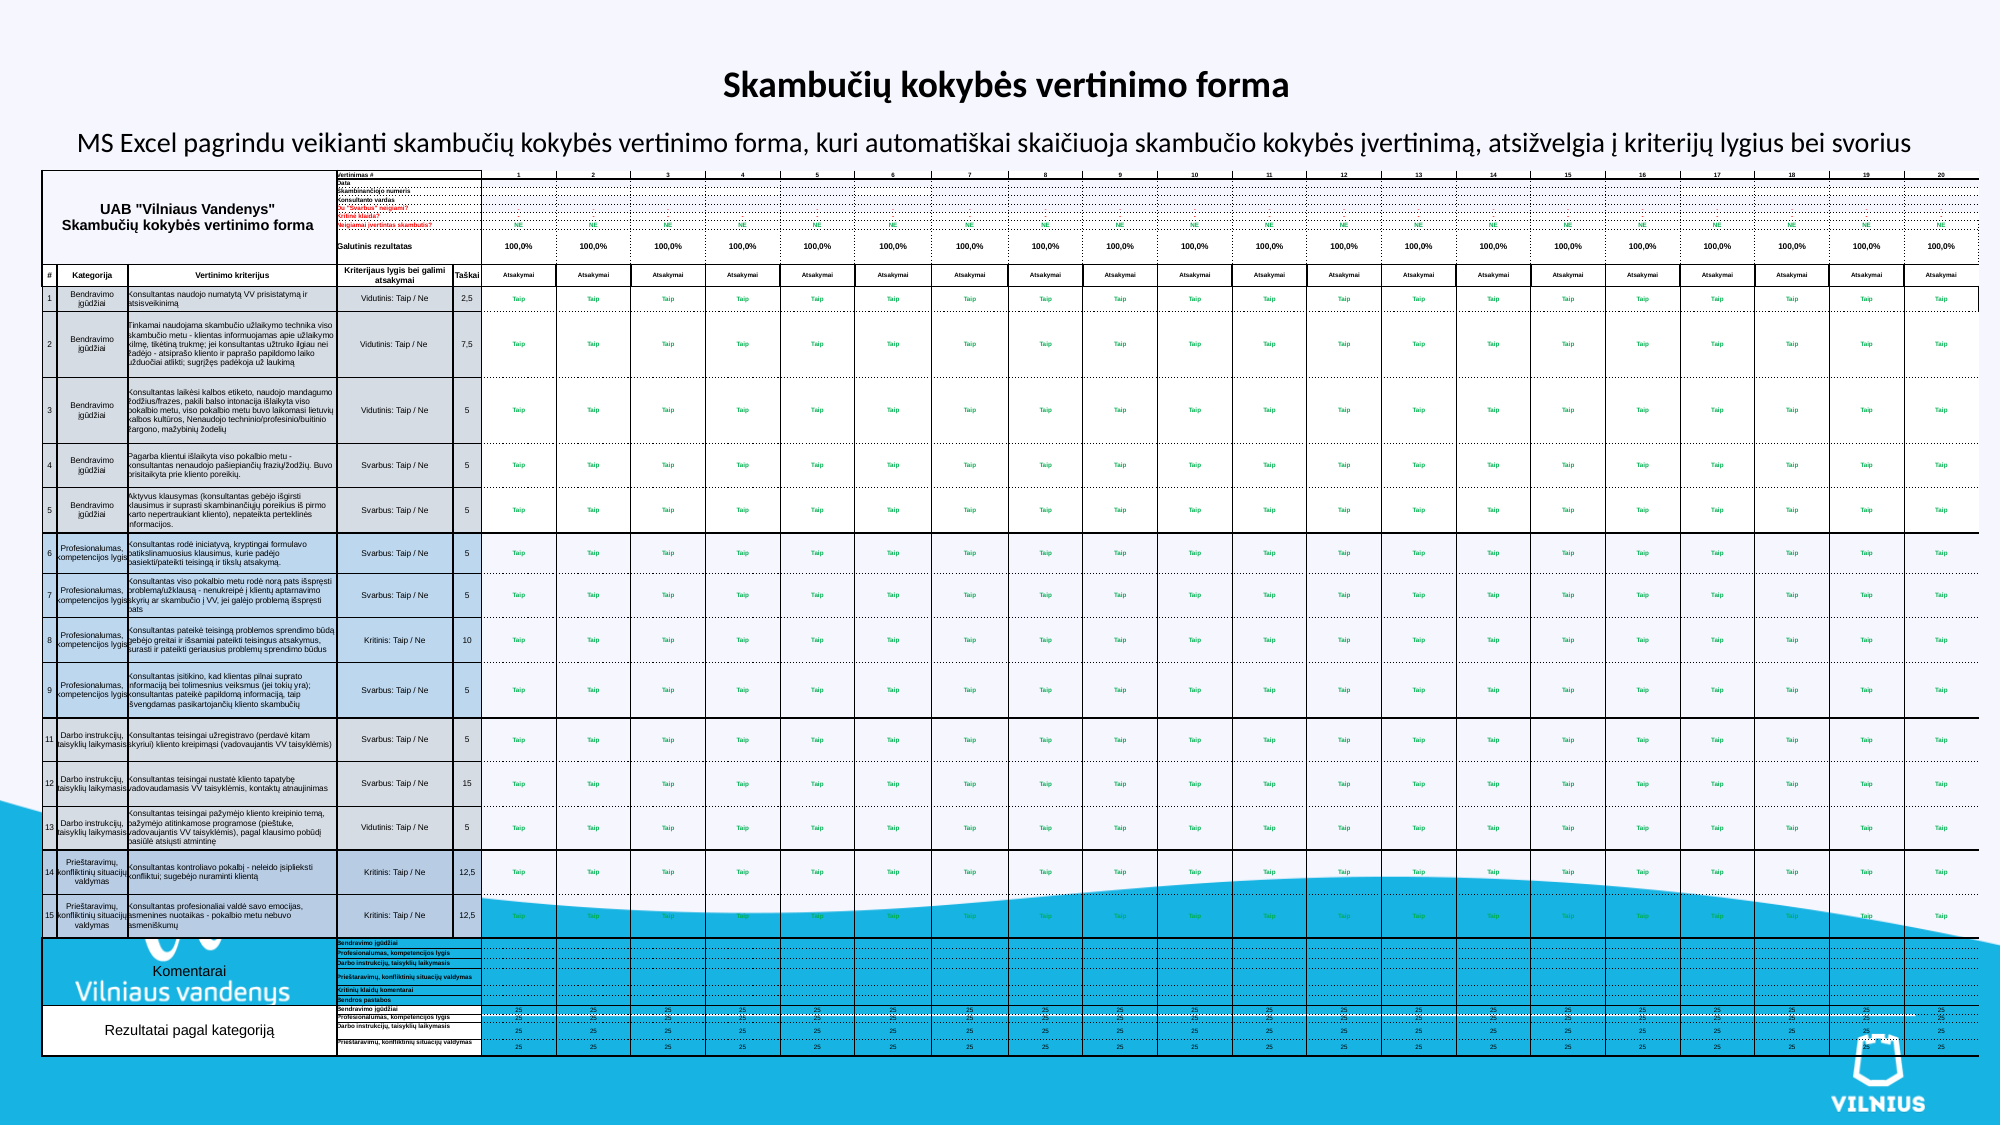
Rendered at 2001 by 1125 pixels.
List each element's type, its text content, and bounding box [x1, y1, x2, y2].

table_cell [1755, 187, 1829, 196]
table_cell [1158, 196, 1232, 204]
table_cell Taip [1681, 377, 1754, 444]
table_cell Taip [1233, 534, 1306, 574]
table_cell [780, 180, 855, 187]
table_cell Taip [1158, 377, 1232, 444]
table_cell Taip [932, 663, 1008, 717]
table_cell Taip [631, 287, 705, 311]
table_cell [631, 187, 705, 196]
table_cell Taip [1457, 534, 1530, 574]
table_cell [1232, 180, 1307, 187]
table_cell [1307, 187, 1381, 196]
table_cell Taip [855, 663, 931, 717]
table_cell Taip [1382, 287, 1456, 311]
table_cell [1904, 196, 1979, 204]
table_cell Taip [1905, 574, 1979, 618]
table_cell 15 [454, 762, 481, 794]
table_cell [705, 180, 780, 187]
table_cell [556, 187, 631, 196]
table_cell Taip [1009, 574, 1082, 618]
table_cell 100,0% [1904, 229, 1979, 264]
table_cell - [1456, 212, 1531, 221]
table_header 8 [1009, 171, 1082, 178]
table_cell Konsultanto vardas [338, 196, 481, 204]
table_cell Taip [482, 377, 556, 444]
table_cell Taip [1457, 618, 1530, 663]
table_cell Taip [1382, 663, 1456, 717]
table_cell Taip [1083, 311, 1157, 377]
table_cell Taip [557, 719, 630, 762]
table_cell Taip [855, 762, 931, 794]
table_cell Taip [1681, 574, 1754, 618]
table_cell Taip [1755, 488, 1829, 532]
table_cell - [1829, 204, 1904, 212]
table_cell 5 [454, 574, 481, 617]
table_cell Taip [1905, 311, 1979, 377]
table_cell [1381, 180, 1456, 187]
table_cell - [556, 204, 631, 212]
table_cell Taip [1083, 618, 1157, 663]
table_header 19 [1830, 171, 1904, 178]
table_cell [453, 221, 481, 229]
table_cell - [855, 204, 931, 212]
table_cell Taip [1457, 488, 1530, 532]
table_cell [1755, 196, 1829, 204]
table_cell Atsakymai [1830, 265, 1903, 286]
table_cell Taip [1083, 488, 1157, 532]
table_cell Taip [1457, 574, 1530, 618]
table_cell Taip [557, 444, 630, 488]
table_cell Taip [1009, 311, 1082, 377]
table_cell 8 [43, 618, 56, 662]
table_cell Taip [1233, 618, 1306, 663]
table_cell Atsakymai [632, 265, 705, 286]
table_cell - [1755, 212, 1829, 221]
table_cell 100,0% [1307, 229, 1381, 264]
table_cell Taip [1233, 287, 1306, 311]
table_cell Taip [631, 574, 705, 618]
table_cell NE [1381, 221, 1456, 229]
table_cell Taip [1457, 287, 1530, 311]
table_cell Taip [781, 488, 854, 532]
table_cell Taip [1382, 574, 1456, 618]
table_cell Svarbus: Taip / Ne [338, 444, 452, 487]
table_cell Taip [1083, 574, 1157, 618]
table_cell Taip [1083, 534, 1157, 574]
table_cell Taip [706, 762, 780, 794]
table_cell - [1083, 212, 1158, 221]
table_cell Taip [932, 311, 1008, 377]
table_cell Taip [1083, 719, 1157, 762]
table_cell Taip [482, 311, 556, 377]
table_cell Taip [1307, 762, 1381, 794]
table_cell 1 [43, 287, 56, 311]
table_cell Bendravimo įgūdžiai [58, 287, 127, 311]
table_cell NE [1605, 221, 1680, 229]
table_cell [705, 196, 780, 204]
table_cell Tinkamai naudojama skambučio užlaikymo technika viso skambučio metu - klientas informuojamas apie užlaikymo kilmę, tikėtiną trukmę; jei konsultantas užtruko ilgiau nei žadėjo - atsiprašo kliento ir paprašo papildomo laiko užduočiai atlikti; sugrįžęs padėkoja už laukimą [129, 312, 336, 377]
table_cell [482, 180, 556, 187]
table_cell Taip [1083, 762, 1157, 794]
table_header 11 [1233, 171, 1306, 178]
table_cell Taip [1233, 311, 1306, 377]
table_cell Bendravimo įgūdžiai [58, 444, 127, 487]
table_header 6 [855, 171, 931, 178]
table_cell 100,0% [780, 229, 855, 264]
table_cell NE [1755, 221, 1829, 229]
table_cell [855, 187, 931, 196]
table_cell Taip [1755, 618, 1829, 663]
table_cell Taip [706, 618, 780, 663]
table_cell Taip [932, 618, 1008, 663]
table_cell Taip [706, 574, 780, 618]
table_cell Taip [1307, 574, 1381, 618]
table_cell Svarbus: Taip / Ne [338, 534, 452, 573]
table_cell Taip [706, 444, 780, 488]
table_cell - [1307, 212, 1381, 221]
table_cell [1531, 187, 1605, 196]
table_cell 100,0% [931, 229, 1008, 264]
table_cell Bendravimo įgūdžiai [58, 378, 127, 443]
table_cell 100,0% [1158, 229, 1232, 264]
table_cell Taip [1681, 719, 1754, 762]
table_cell Taip [1457, 762, 1530, 794]
table_cell Taip [706, 287, 780, 311]
table_cell Vidutinis: Taip / Ne [338, 378, 452, 443]
table_cell Taip [1681, 287, 1754, 311]
table_cell 11 [43, 719, 56, 761]
table_cell - [1083, 204, 1158, 212]
table_cell Taip [1830, 534, 1904, 574]
table_cell Atsakymai [1756, 265, 1828, 286]
table_header 14 [1457, 171, 1530, 178]
table_cell Taip [1681, 618, 1754, 663]
table_cell Taip [1681, 663, 1754, 717]
table_cell - [780, 212, 855, 221]
table_cell Skambinančiojo numeris [338, 187, 481, 196]
table_cell [631, 180, 705, 187]
table_cell NE [855, 221, 931, 229]
table_cell Taip [1233, 762, 1306, 794]
table_cell Taip [482, 574, 556, 618]
table_cell 12 [43, 762, 56, 794]
table_cell Taip [1009, 618, 1082, 663]
table_cell [1605, 196, 1680, 204]
table_cell Atsakymai [1905, 265, 1979, 286]
table_cell - [1307, 204, 1381, 212]
table_cell Taip [855, 311, 931, 377]
table_cell NE [1904, 221, 1979, 229]
table_cell Taip [1905, 719, 1979, 762]
table_cell [705, 204, 780, 212]
table_cell 100,0% [1008, 229, 1083, 264]
table_cell - [1829, 212, 1904, 221]
table_cell 100,0% [1680, 229, 1755, 264]
table_header 10 [1158, 171, 1232, 178]
table_cell Taip [932, 287, 1008, 311]
table_cell 4 [43, 444, 56, 487]
table_cell Taip [631, 444, 705, 488]
table_cell Taip [482, 618, 556, 663]
table_cell - [855, 212, 931, 221]
text_box Skambučių kokybės vertinimo forma [708, 52, 1306, 112]
table_cell Taip [1905, 444, 1979, 488]
table_cell - [631, 212, 705, 221]
table_cell Vidutinis: Taip / Ne [338, 312, 452, 377]
table_cell Atsakymai [1308, 265, 1381, 286]
table_cell Taip [1009, 719, 1082, 762]
table_cell Taip [1382, 488, 1456, 532]
table_cell Taip [781, 762, 854, 794]
table_cell Kategorija [58, 265, 127, 286]
table_cell Taip [1158, 574, 1232, 618]
table_cell Taip [781, 574, 854, 618]
table_cell - [1008, 212, 1083, 221]
table_cell 100,0% [1232, 229, 1307, 264]
table_cell - [1531, 204, 1605, 212]
table_cell - [1605, 204, 1680, 212]
table_cell Taip [631, 488, 705, 532]
table_cell - [1456, 204, 1531, 212]
table_cell Atsakymai [1681, 265, 1754, 286]
table_cell Taip [631, 762, 705, 794]
table_cell Taip [932, 444, 1008, 488]
table_cell 7 [43, 574, 56, 617]
table_cell Taip [1531, 287, 1605, 311]
table_cell Taip [1307, 663, 1381, 717]
table_cell Taip [1681, 311, 1754, 377]
table_cell Taip [1830, 762, 1904, 794]
table_cell [1829, 180, 1904, 187]
table_cell [1531, 196, 1605, 204]
table_cell - [1381, 212, 1456, 221]
table_cell Taip [1531, 663, 1605, 717]
table_cell Taip [706, 311, 780, 377]
table_cell Taip [1083, 287, 1157, 311]
table_cell Taip [1382, 311, 1456, 377]
table_cell Taip [781, 377, 854, 444]
table_cell Taip [1606, 287, 1680, 311]
table_cell [1158, 187, 1232, 196]
table_cell [482, 187, 556, 196]
table_cell Taip [1531, 377, 1605, 444]
table_cell [1008, 187, 1083, 196]
table_header 3 [631, 171, 705, 178]
table_cell Taip [1606, 534, 1680, 574]
table_cell Taip [781, 444, 854, 488]
table_cell Atsakymai [1233, 265, 1306, 286]
table_cell 100,0% [1456, 229, 1531, 264]
table_cell Taip [1083, 663, 1157, 717]
table_cell Bendravimo įgūdžiai [58, 312, 127, 377]
table_cell Taip [1755, 762, 1829, 794]
table_cell 7,5 [454, 312, 481, 377]
table_cell - [1232, 204, 1307, 212]
table_cell Atsakymai [1457, 265, 1530, 286]
table_cell 5 [454, 378, 481, 443]
table_cell Taip [557, 311, 630, 377]
table_cell Atsakymai [781, 265, 854, 286]
table_header 5 [781, 171, 854, 178]
table_cell Aktyvus klausymas (konsultantas gebėjo išgirsti klausimus ir suprasti skambinančiųjų poreikius iš pirmo karto nepertraukiant kliento), nepateikta perteklinės informacijos. [129, 488, 336, 532]
table_cell Atsakymai [1606, 265, 1679, 286]
table_cell 3 [43, 378, 56, 443]
table_cell Atsakymai [856, 265, 931, 286]
table_cell [1456, 196, 1531, 204]
table_cell Taip [631, 663, 705, 717]
table_header UAB "Vilniaus Vandenys" Skambučių kokybės vertinimo forma [43, 171, 336, 264]
table_cell Taip [557, 377, 630, 444]
table_cell Taip [1158, 311, 1232, 377]
table_header 7 [932, 171, 1008, 178]
table_cell Profesionalumas, kompetencijos lygis [58, 534, 127, 573]
table_cell Taip [1009, 444, 1082, 488]
table_header 1 [482, 171, 556, 178]
table_cell [1083, 180, 1158, 187]
table_cell Taip [482, 488, 556, 532]
table_cell Taip [1905, 287, 1978, 311]
table_cell [855, 180, 931, 187]
table_cell Atsakymai [932, 265, 1007, 286]
table_cell Taip [1233, 488, 1306, 532]
table_cell [1829, 196, 1904, 204]
table_cell Taip [1158, 719, 1232, 762]
table_cell Taip [781, 663, 854, 717]
table_cell [855, 196, 931, 204]
table_cell [1680, 187, 1755, 196]
table_cell [931, 196, 1008, 204]
table_cell Konsultantas laikėsi kalbos etiketo, naudojo mandagumo žodžius/frazes, pakili balso intonacija išlaikyta viso pokalbio metu, viso pokalbio metu buvo laikomasi lietuvių kalbos kultūros, Nenaudojo techninio/profesinio/buitinio žargono, mažybinių žodelių [129, 378, 336, 443]
table_cell Taip [1307, 311, 1381, 377]
table_cell - [1232, 212, 1307, 221]
table_cell Konsultantas teisingai užregistravo (perdavė kitam skyriui) kliento kreipimąsi (vadovaujantis VV taisyklėmis) [129, 719, 336, 761]
table_cell Taip [1158, 444, 1232, 488]
table_cell Taip [1307, 287, 1381, 311]
table_cell Taip [1158, 287, 1232, 311]
table_cell Darbo instrukcijų, taisyklių laikymasis [58, 762, 127, 794]
table_cell NE [1232, 221, 1307, 229]
table_cell Taip [1755, 719, 1829, 762]
table_cell Taip [557, 574, 630, 618]
table_cell Du "Svarbus" neigiami? [338, 204, 481, 212]
table_cell Vertinimo kriterijus [129, 265, 336, 286]
table_cell 5 [454, 719, 481, 761]
table_cell Taip [1158, 618, 1232, 663]
table_cell Taip [557, 534, 630, 574]
table_header 18 [1755, 171, 1829, 178]
table_cell Taip [1755, 377, 1829, 444]
table_header 9 [1083, 171, 1157, 178]
table_cell Taip [1755, 663, 1829, 717]
table_cell 5 [454, 444, 481, 487]
table_cell Darbo instrukcijų, taisyklių laikymasis [58, 719, 127, 761]
table_cell Taip [557, 488, 630, 532]
table_cell Taip [932, 534, 1008, 574]
table_cell Taip [482, 444, 556, 488]
table_cell Profesionalumas, kompetencijos lygis [58, 618, 127, 662]
table_cell - [931, 212, 1008, 221]
table_cell 100,0% [556, 229, 631, 264]
table_cell Taip [932, 762, 1008, 794]
table_cell - [1158, 212, 1232, 221]
table_cell 100,0% [1531, 229, 1605, 264]
table_cell 100,0% [631, 229, 705, 264]
table_cell [780, 196, 855, 204]
table_cell Atsakymai [482, 265, 555, 286]
table_cell Taip [1905, 488, 1979, 532]
table_cell [1381, 187, 1456, 196]
table_cell Taip [1531, 762, 1605, 794]
table_cell Taip [1382, 377, 1456, 444]
table_cell Konsultantas teisingai nustatė kliento tapatybę vadovaudamasis VV taisyklėmis, kontaktų atnaujinimas [129, 762, 336, 794]
table_cell - [780, 204, 855, 212]
table_cell Konsultantas rodė iniciatyvą, kryptingai formulavo patikslinamuosius klausimus, kurie padėjo pasiekti/pateikti teisingą ir tikslų atsakymą. [129, 534, 336, 573]
table_cell NE [1158, 221, 1232, 229]
table_cell [780, 187, 855, 196]
table_cell 5 [43, 488, 56, 532]
table_cell 2,5 [454, 287, 481, 311]
table_cell NE [1456, 221, 1531, 229]
table_cell Taip [1307, 719, 1381, 762]
table_cell Konsultantas viso pokalbio metu rodė norą pats išspręsti problemą/užklausą - nenukreipė į klientų aptarnavimo skyrių ar skambučio į VV, jei galėjo problemą išspręsti pats [129, 574, 336, 617]
table_cell # [43, 265, 56, 286]
table_cell Taip [855, 377, 931, 444]
table_cell Taip [1755, 444, 1829, 488]
table_header 12 [1307, 171, 1381, 178]
table_cell 5 [454, 488, 481, 532]
table_cell Taip [1233, 444, 1306, 488]
table_cell Taip [1830, 311, 1904, 377]
table_cell NE [705, 221, 780, 229]
table_cell NE [1531, 221, 1605, 229]
table_cell - [1381, 204, 1456, 212]
table_cell Svarbus: Taip / Ne [338, 719, 452, 761]
table_cell - [482, 212, 556, 221]
table_cell Taip [1905, 762, 1979, 794]
table_cell [1456, 180, 1531, 187]
table_cell [1456, 187, 1531, 196]
table_cell Atsakymai [1382, 265, 1455, 286]
table_cell Taip [781, 311, 854, 377]
table_cell Taip [1457, 311, 1530, 377]
table_cell Taip [706, 719, 780, 762]
table_cell Taip [1531, 618, 1605, 663]
table_cell Taip [1606, 574, 1680, 618]
table_cell Taip [631, 618, 705, 663]
table_cell [1829, 187, 1904, 196]
table_cell [482, 196, 556, 204]
table_cell - [931, 204, 1008, 212]
table_cell 100,0% [1083, 229, 1158, 264]
table_cell Taip [1755, 311, 1829, 377]
table_cell - [1008, 204, 1083, 212]
table_header 20 [1905, 171, 1979, 178]
table_cell NE [1307, 221, 1381, 229]
table_cell 100,0% [482, 229, 556, 264]
table_cell Taip [557, 663, 630, 717]
table_cell [705, 187, 780, 196]
table_header 15 [1531, 171, 1605, 178]
table_cell Svarbus: Taip / Ne [338, 574, 452, 617]
table_cell [1605, 187, 1680, 196]
table_cell - [556, 212, 631, 221]
table_cell [1904, 187, 1979, 196]
table_header 4 [706, 171, 780, 178]
table_cell NE [1008, 221, 1083, 229]
table_cell Taip [706, 377, 780, 444]
table_cell 100,0% [1755, 229, 1829, 264]
table_cell - [1904, 204, 1979, 212]
table_cell [631, 196, 705, 204]
table_cell Taip [1606, 719, 1680, 762]
table_cell [1680, 180, 1755, 187]
table_cell [931, 180, 1008, 187]
table_cell Taip [631, 311, 705, 377]
table_cell - [482, 204, 556, 212]
table_cell Taip [1158, 762, 1232, 794]
table_cell Taip [1158, 534, 1232, 574]
table_cell Kriterijaus lygis bei galimi atsakymai [338, 265, 452, 286]
table_cell Taip [1009, 488, 1082, 532]
table_cell - [631, 204, 705, 212]
table_cell - [1904, 212, 1979, 221]
table_cell Profesionalumas, kompetencijos lygis [58, 663, 127, 717]
table_cell 100,0% [1829, 229, 1904, 264]
table_cell - [1755, 204, 1829, 212]
table_cell Taip [855, 444, 931, 488]
table_cell [1307, 180, 1381, 187]
table_cell Taip [1830, 719, 1904, 762]
table_cell Taip [1905, 663, 1979, 717]
table_cell Taip [1307, 618, 1381, 663]
table_cell NE [780, 221, 855, 229]
table_cell [1008, 196, 1083, 204]
table_cell Taip [1830, 663, 1904, 717]
table_cell Taip [557, 287, 630, 311]
table_cell Taip [482, 287, 556, 311]
table_cell Profesionalumas, kompetencijos lygis [58, 574, 127, 617]
table_cell Taip [855, 618, 931, 663]
table_cell Taip [855, 287, 931, 311]
table_cell Neigiamai įvertintas skambutis? [338, 221, 453, 229]
table_cell Galutinis rezultatas [338, 229, 481, 264]
table_cell Taip [1009, 534, 1082, 574]
table_cell [1232, 187, 1307, 196]
table_cell 5 [454, 663, 481, 717]
table_cell Taip [1755, 534, 1829, 574]
table_cell Taip [1382, 719, 1456, 762]
table_cell Atsakymai [1009, 265, 1082, 286]
table_cell Taip [1830, 287, 1904, 311]
table_cell 100,0% [705, 229, 780, 264]
table_cell Taip [1681, 444, 1754, 488]
table_header 17 [1681, 171, 1754, 178]
table_cell Konsultantas įsitikino, kad klientas pilnai suprato informaciją bei tolimesnius veiksmus (jei tokių yra); konsultantas pateikė papildomą informaciją, taip išvengdamas pasikartojančių kliento skambučių [129, 663, 336, 717]
table_cell Taip [1457, 719, 1530, 762]
table_cell Konsultantas pateikė teisingą problemos sprendimo būdą gebėjo greitai ir išsamiai pateikti teisingus atsakymus, surasti ir pateikti geriausius problemų sprendimo būdus [129, 618, 336, 662]
text_box MS Excel pagrindu veikianti skambučių kokybės vertinimo forma, kuri automatiškai skaičiuoja skambučio kokybės įvertinimą, atsižvelgia į kriterijų lygius bei svorius [62, 117, 1944, 166]
table_cell [931, 187, 1008, 196]
table_cell NE [482, 221, 556, 229]
table_cell Taip [1830, 488, 1904, 532]
table_cell Taip [482, 719, 556, 762]
table_cell Taip [1531, 311, 1605, 377]
table_cell [1083, 196, 1158, 204]
table_cell - [1158, 204, 1232, 212]
table_cell Taip [1606, 311, 1680, 377]
table_cell Taip [1606, 488, 1680, 532]
table_cell Taip [1083, 377, 1157, 444]
table_cell Taip [932, 574, 1008, 618]
table_cell Taip [1531, 534, 1605, 574]
table_cell Taip [1606, 762, 1680, 794]
table_cell Atsakymai [1084, 265, 1157, 286]
table_cell - [705, 212, 780, 221]
table_cell - [1680, 212, 1755, 221]
table_cell [1904, 180, 1979, 187]
table_cell [1307, 196, 1381, 204]
table_header 2 [557, 171, 630, 178]
table_cell Taip [1531, 488, 1605, 532]
table_cell Taip [1307, 444, 1381, 488]
table_cell Taip [1307, 488, 1381, 532]
table_header 13 [1382, 171, 1456, 178]
table_cell Taip [1457, 663, 1530, 717]
table_cell Taip [1457, 444, 1530, 488]
table_cell Taip [1382, 762, 1456, 794]
table_cell Taip [482, 663, 556, 717]
table_header Vertinimas # [338, 171, 481, 178]
table_cell Taip [1606, 663, 1680, 717]
table_cell Taip [1681, 534, 1754, 574]
table_cell Taip [557, 618, 630, 663]
table_cell Taip [1009, 377, 1082, 444]
table_cell Taip [631, 377, 705, 444]
table_cell Taip [1158, 663, 1232, 717]
table_cell Taip [1905, 618, 1979, 663]
table_cell Taip [1009, 287, 1082, 311]
table_cell Taip [1606, 618, 1680, 663]
table_cell - [1531, 212, 1605, 221]
table_cell Taip [932, 488, 1008, 532]
table_cell Taip [1531, 574, 1605, 618]
table_cell [1008, 180, 1083, 187]
table_cell Vidutinis: Taip / Ne [338, 287, 452, 311]
table_cell Taip [1905, 534, 1979, 574]
table_cell Taip [855, 488, 931, 532]
table_cell [1381, 196, 1456, 204]
table_cell [1232, 196, 1307, 204]
table_cell Taip [781, 534, 854, 574]
table_cell 5 [454, 534, 481, 573]
table_cell Taip [557, 762, 630, 794]
table_cell NE [1083, 221, 1158, 229]
table_cell Taip [1830, 574, 1904, 618]
table_cell Taip [855, 534, 931, 574]
table_cell Svarbus: Taip / Ne [338, 762, 452, 794]
table_cell Taip [1755, 574, 1829, 618]
table_header 16 [1606, 171, 1680, 178]
table_cell Taip [1233, 377, 1306, 444]
table_cell - [1680, 204, 1755, 212]
table_cell Taip [1382, 618, 1456, 663]
table_cell Taip [706, 488, 780, 532]
table_cell [1531, 180, 1605, 187]
table_cell Taip [1531, 444, 1605, 488]
table_cell Taip [1307, 534, 1381, 574]
table_cell Taip [482, 762, 556, 794]
table_cell Pagarba klientui išlaikyta viso pokalbio metu - konsultantas nenaudojo pašiepiančių frazių/žodžių. Buvo prisitaikyta prie kliento poreikių. [129, 444, 336, 487]
table_cell 9 [43, 663, 56, 717]
table_cell Atsakymai [1532, 265, 1605, 286]
table_cell Taip [1531, 719, 1605, 762]
table_cell Taip [1233, 663, 1306, 717]
table_cell Taip [855, 719, 931, 762]
table_cell NE [631, 221, 705, 229]
table_cell Konsultantas naudojo numatytą VV prisistatymą ir atsisveikinimą [129, 287, 336, 311]
table_cell Taip [1009, 762, 1082, 794]
table_cell Taip [1457, 377, 1530, 444]
table_cell Taip [1606, 444, 1680, 488]
table_cell 100,0% [855, 229, 931, 264]
table_cell [1605, 180, 1680, 187]
table_cell Taip [1755, 287, 1829, 311]
table_cell Taip [781, 719, 854, 762]
table_cell Taip [631, 719, 705, 762]
table_cell Taip [1233, 719, 1306, 762]
table_cell Taip [1681, 488, 1754, 532]
table_cell [1755, 180, 1829, 187]
table_cell Taip [1830, 377, 1904, 444]
table_cell Taip [781, 618, 854, 663]
table_cell NE [931, 221, 1008, 229]
table_cell NE [1680, 221, 1755, 229]
picture [0, 794, 2000, 1125]
table_cell 100,0% [1381, 229, 1456, 264]
table_cell - [1605, 212, 1680, 221]
table_cell Data [338, 180, 481, 187]
table_cell Kritinė klaida? [338, 212, 481, 221]
table_cell Atsakymai [557, 265, 630, 286]
table_cell 100,0% [1605, 229, 1680, 264]
table_cell Bendravimo įgūdžiai [58, 488, 127, 532]
table_cell Kritinis: Taip / Ne [338, 618, 452, 662]
table_cell [1158, 180, 1232, 187]
table_cell Taip [1830, 618, 1904, 663]
table_cell Taip [1382, 534, 1456, 574]
table_cell Svarbus: Taip / Ne [338, 488, 452, 532]
table_cell Taip [1307, 377, 1381, 444]
table_cell [556, 196, 631, 204]
table_cell 10 [454, 618, 481, 662]
table_cell Taip [631, 534, 705, 574]
table_cell Taip [932, 719, 1008, 762]
table_cell Taip [1009, 663, 1082, 717]
table_cell Taip [1233, 574, 1306, 618]
table_cell Atsakymai [1158, 265, 1231, 286]
table_cell Taip [1681, 762, 1754, 794]
table_cell Svarbus: Taip / Ne [338, 663, 452, 717]
table_cell Taip [1083, 444, 1157, 488]
table_cell Taip [1606, 377, 1680, 444]
table_cell Taip [855, 574, 931, 618]
table_cell Taip [706, 663, 780, 717]
table_cell Atsakymai [706, 265, 779, 286]
table_cell 2 [43, 312, 56, 377]
table_cell Taip [1382, 444, 1456, 488]
table_cell Taip [932, 377, 1008, 444]
table_cell Taip [1905, 377, 1979, 444]
table_cell NE [1829, 221, 1904, 229]
table_cell 6 [43, 534, 56, 573]
table_cell Taip [482, 534, 556, 574]
table_cell Taip [1158, 488, 1232, 532]
table_cell [1680, 196, 1755, 204]
table_cell Taškai [454, 265, 481, 286]
table_cell NE [556, 221, 631, 229]
table_cell Taip [1830, 444, 1904, 488]
table_cell Taip [781, 287, 854, 311]
table_cell [1083, 187, 1158, 196]
table_cell [556, 180, 631, 187]
table_cell Taip [706, 534, 780, 574]
